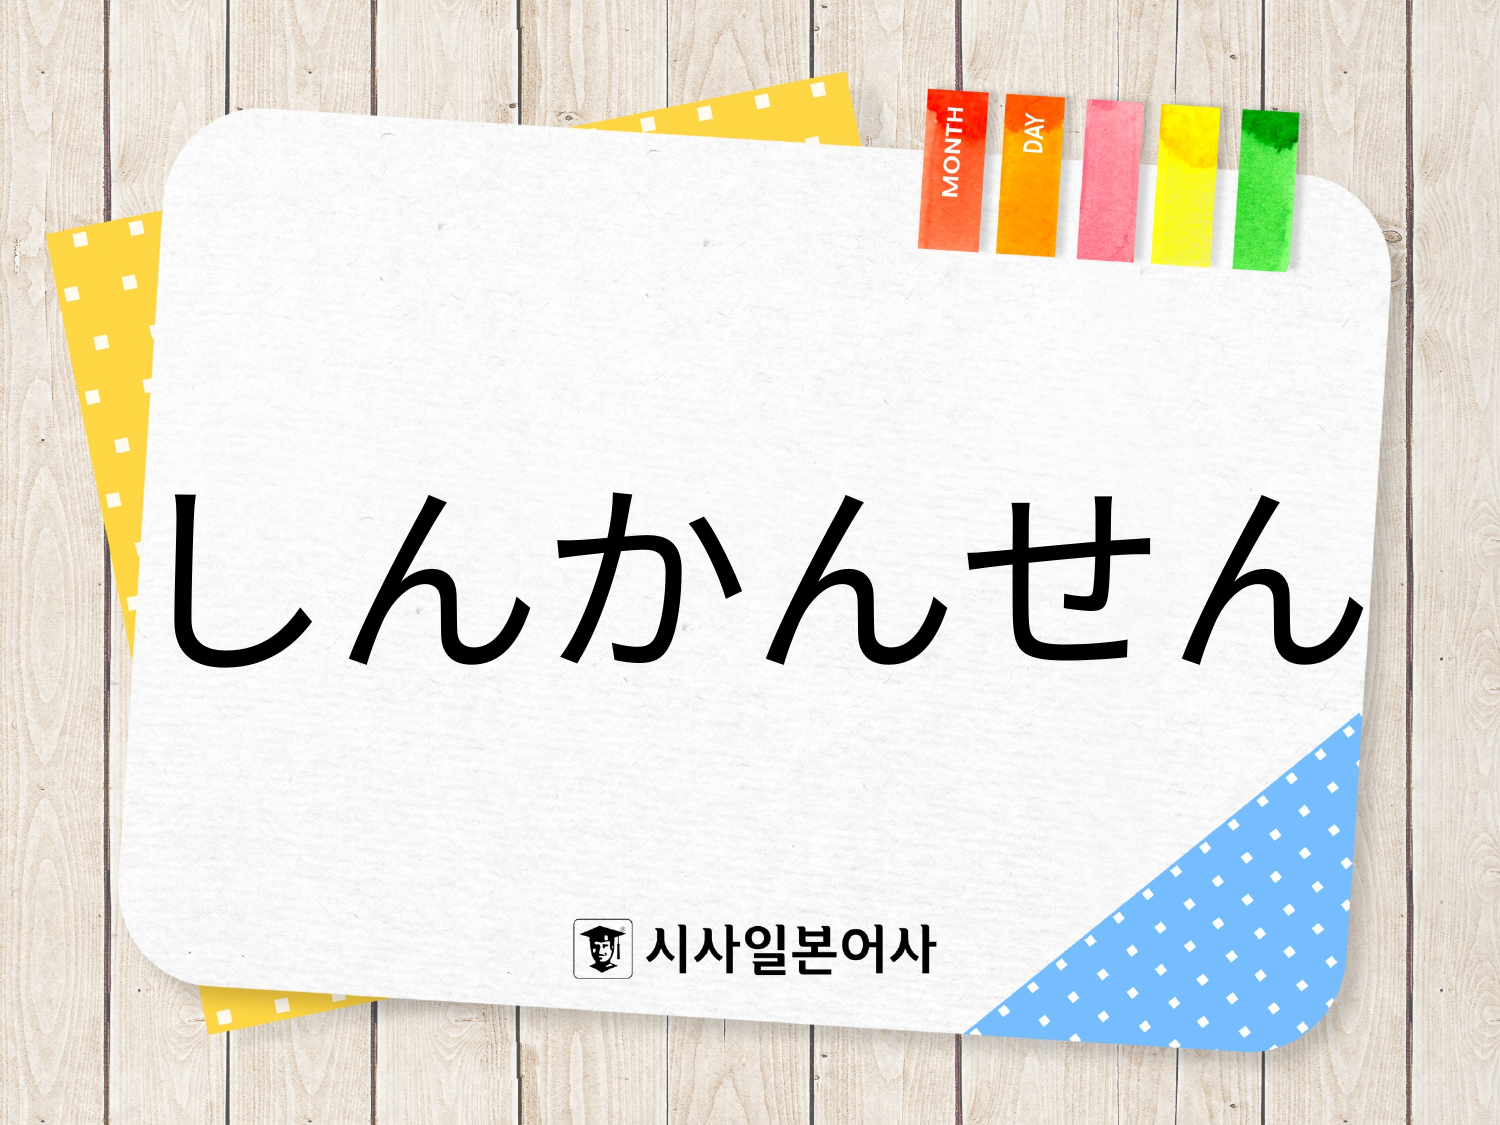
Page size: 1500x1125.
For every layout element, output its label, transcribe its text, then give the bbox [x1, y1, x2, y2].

picture [0, 0, 1500, 1125]
title しんかんせん [75, 338, 1425, 811]
